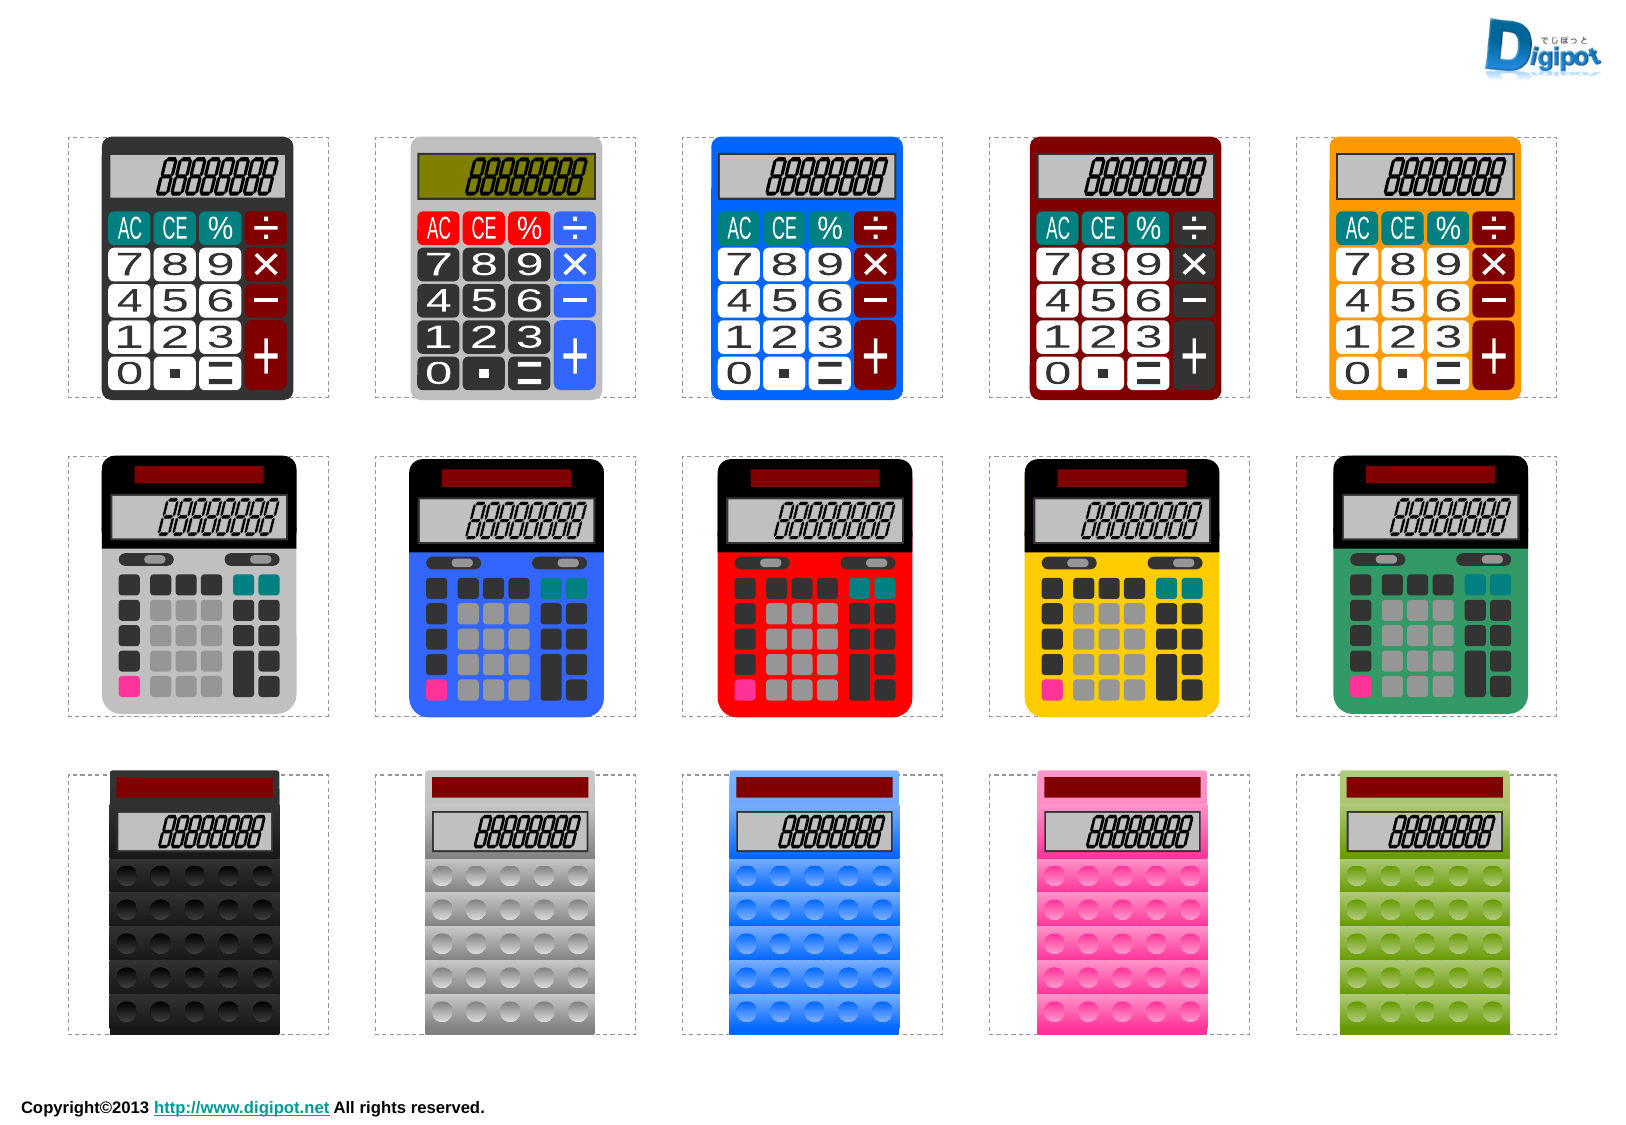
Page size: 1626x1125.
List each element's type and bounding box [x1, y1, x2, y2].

text_box [424, 770, 596, 1036]
text_box [729, 770, 900, 1036]
text_box [101, 455, 297, 715]
text_box [1339, 770, 1510, 1036]
text_box [1037, 770, 1208, 1036]
text_box [1029, 136, 1222, 401]
text_box [408, 458, 605, 718]
text_box [717, 458, 913, 718]
text_box [1333, 455, 1529, 715]
text_box [101, 136, 294, 401]
text_box [109, 770, 280, 1036]
text_box [410, 136, 603, 401]
picture [1485, 18, 1602, 82]
text_box [1329, 136, 1522, 401]
text_box [710, 136, 904, 401]
text_box [1024, 458, 1220, 718]
